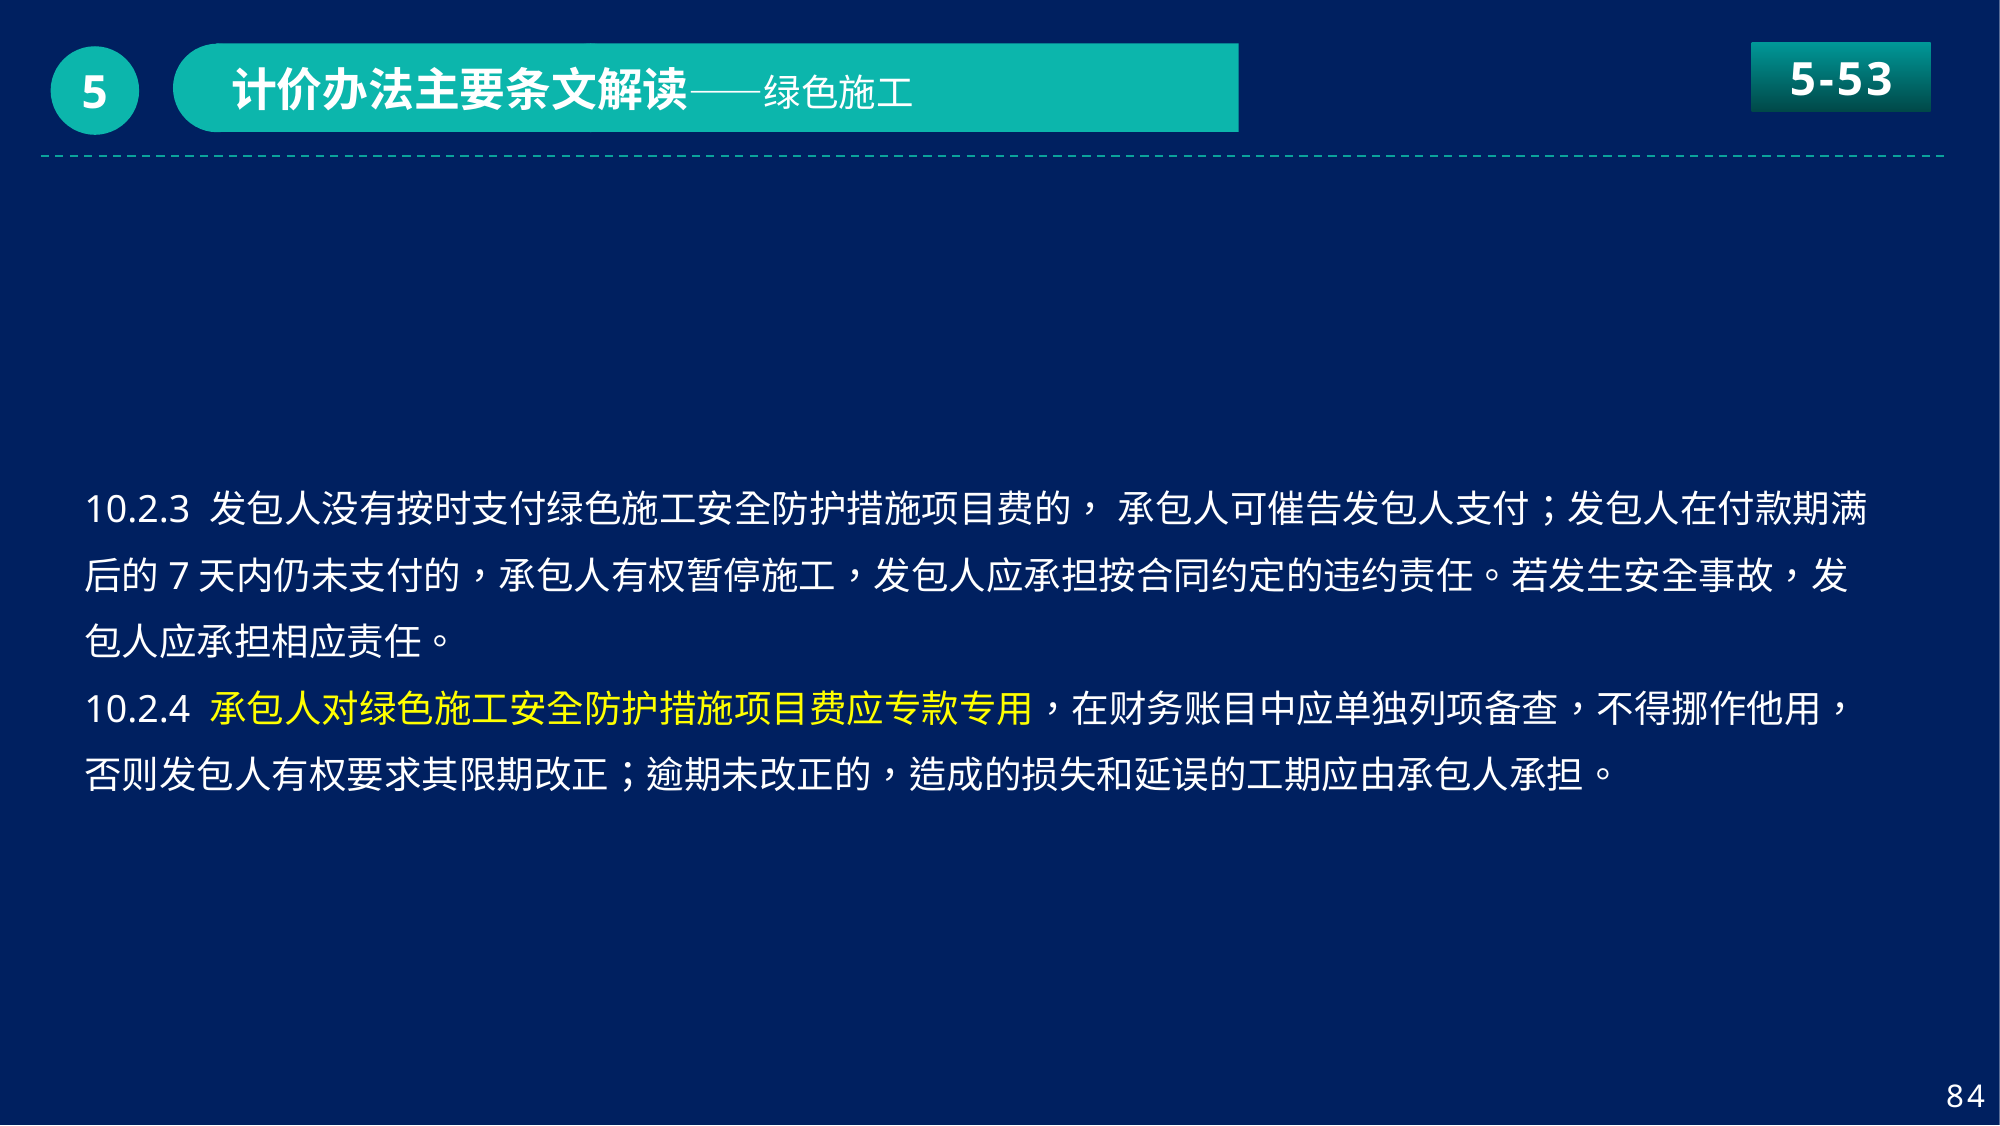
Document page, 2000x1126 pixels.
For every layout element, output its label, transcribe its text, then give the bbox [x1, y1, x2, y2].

text_box 84 [1905, 1065, 2000, 1126]
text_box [40, 43, 1950, 157]
text_box 10.2.3 发包人没有按时支付绿色施工安全防护措施项目费的， 承包人可催告发包人支付；发包人在付款期满后的7天内仍未支付的，承包人有权暂停施工，发包人应承担按合同约定的违约责任。若发生安全事故，发包人应承担相应责任。 10.2.4 承包人对绿色施工安全防护措施项目费应专款专用，在财务账目中应单独列项备查，不得挪作他用，否则发包人有权要求其限期改正；逾期未改正的，造成的损失和延误的工期应由承包人承担。 [70, 456, 1898, 804]
